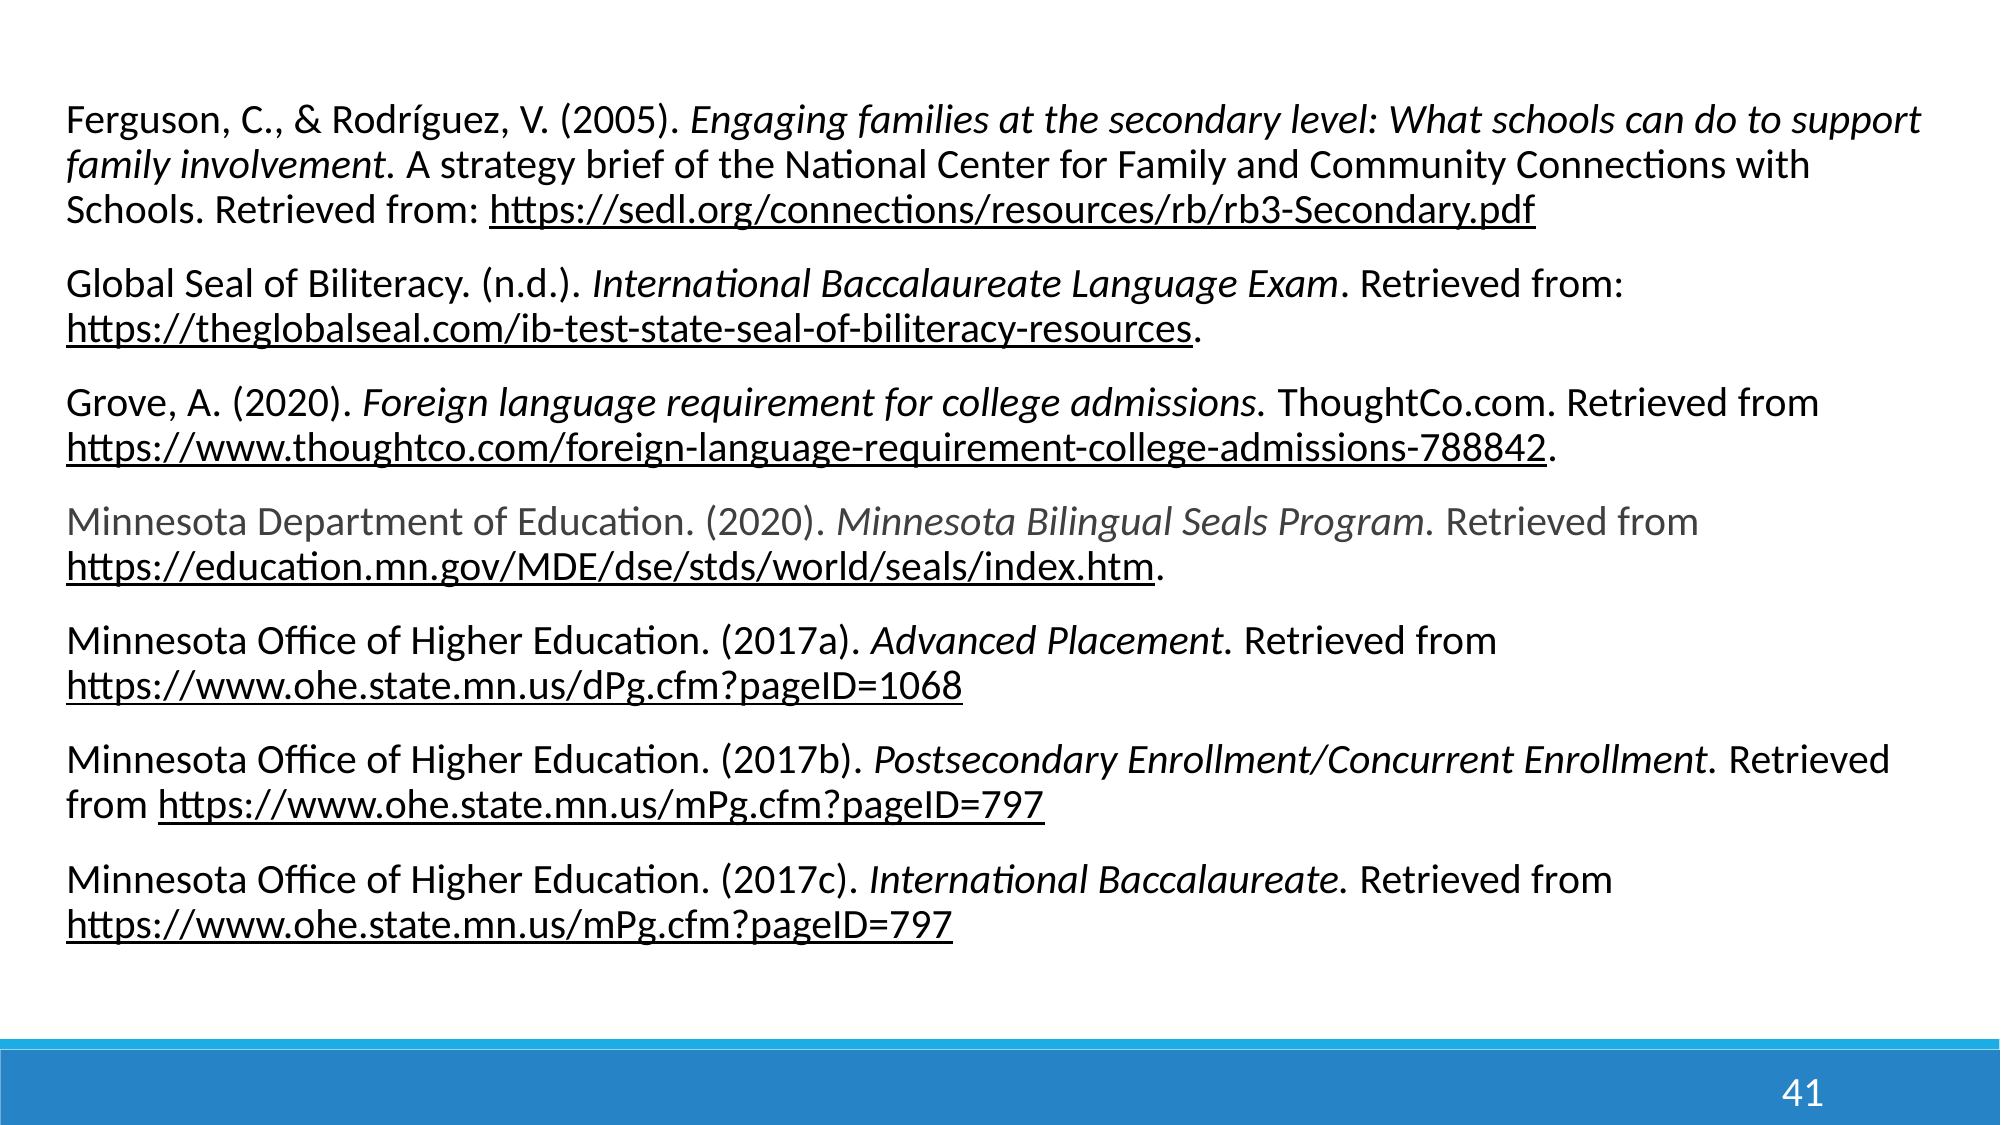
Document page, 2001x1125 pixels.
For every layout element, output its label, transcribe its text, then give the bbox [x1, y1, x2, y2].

slide_number 41 [1624, 1059, 1840, 1120]
list Ferguson, C., & Rodríguez, V. (2005). Engaging families at the secondary level: What schools can do to support family involvement. A strategy brief of the National Center for Family and Community Connections with Schools. Retrieved from: https://sedl.org/connections/resources/rb/rb3-Secondary.pdf Global Seal of Biliteracy. (n.d.). International Baccalaureate Language Exam. Retrieved from: https://theglobalseal.com/ib-test-state-seal-of-biliteracy-resources. Grove, A. (2020). Foreign language requirement for college admissions. ThoughtCo.com. Retrieved from https://www.thoughtco.com/foreign-language-requirement-college-admissions-788842. Minnesota Department of Education. (2020). Minnesota Bilingual Seals Program. Retrieved from https://education.mn.gov/MDE/dse/stds/world/seals/index.htm. Minnesota Office of Higher Education. (2017a). Advanced Placement. Retrieved from https://www.ohe.state.mn.us/dPg.cfm?pageID=1068 Minnesota Office of Higher Education. (2017b). Postsecondary Enrollment/Concurrent Enrollment. Retrieved from https://www.ohe.state.mn.us/mPg.cfm?pageID=797 Minnesota Office of Higher Education. (2017c). International Baccalaureate. Retrieved from https://www.ohe.state.mn.us/mPg.cfm?pageID=797 [51, 89, 1949, 991]
